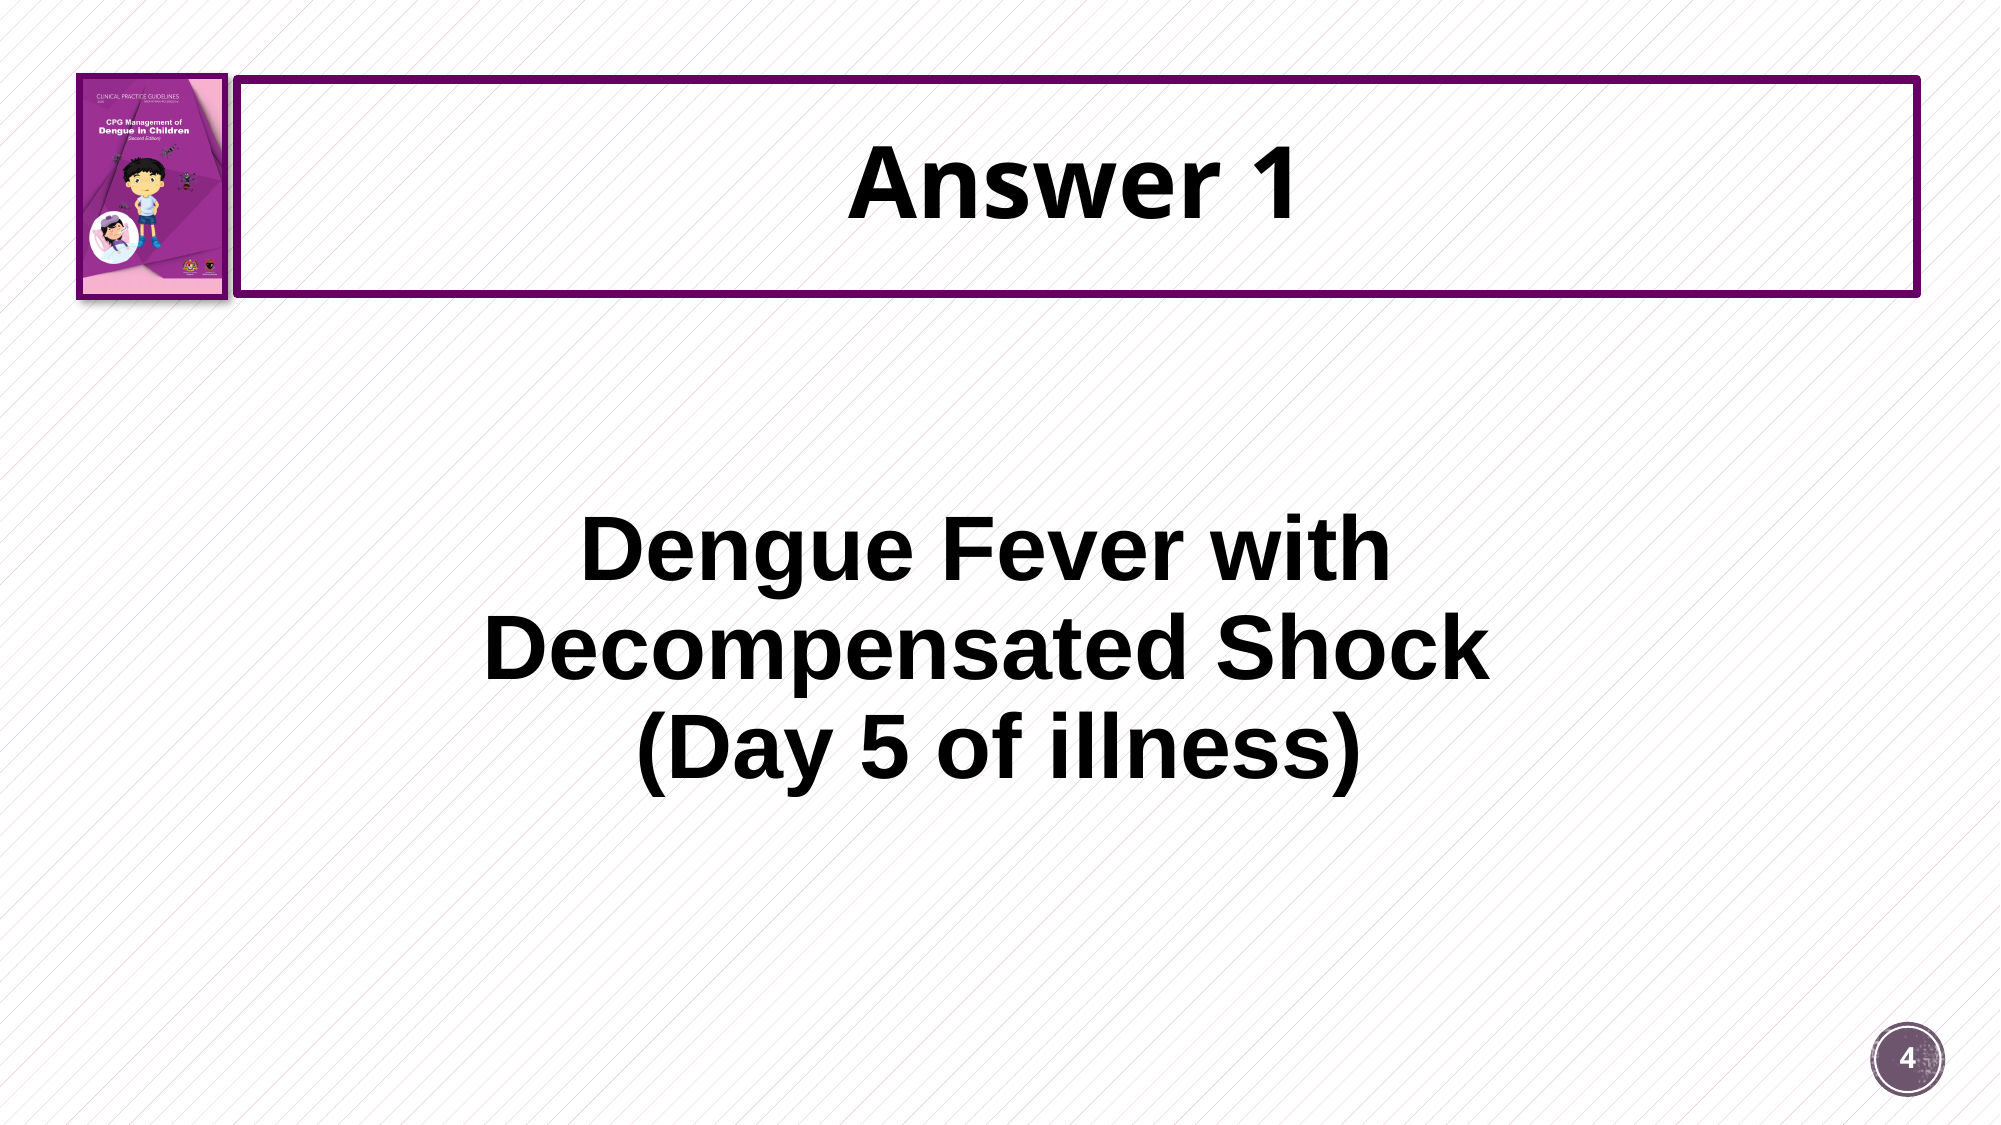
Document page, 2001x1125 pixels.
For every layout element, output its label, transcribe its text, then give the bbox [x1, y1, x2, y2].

picture [83, 79, 222, 294]
slide_number 4 [1855, 1028, 1961, 1089]
text_box Answer 1 [237, 79, 1918, 294]
title Dengue Fever with Decompensated Shock (Day 5 of illness) [82, 455, 1918, 845]
